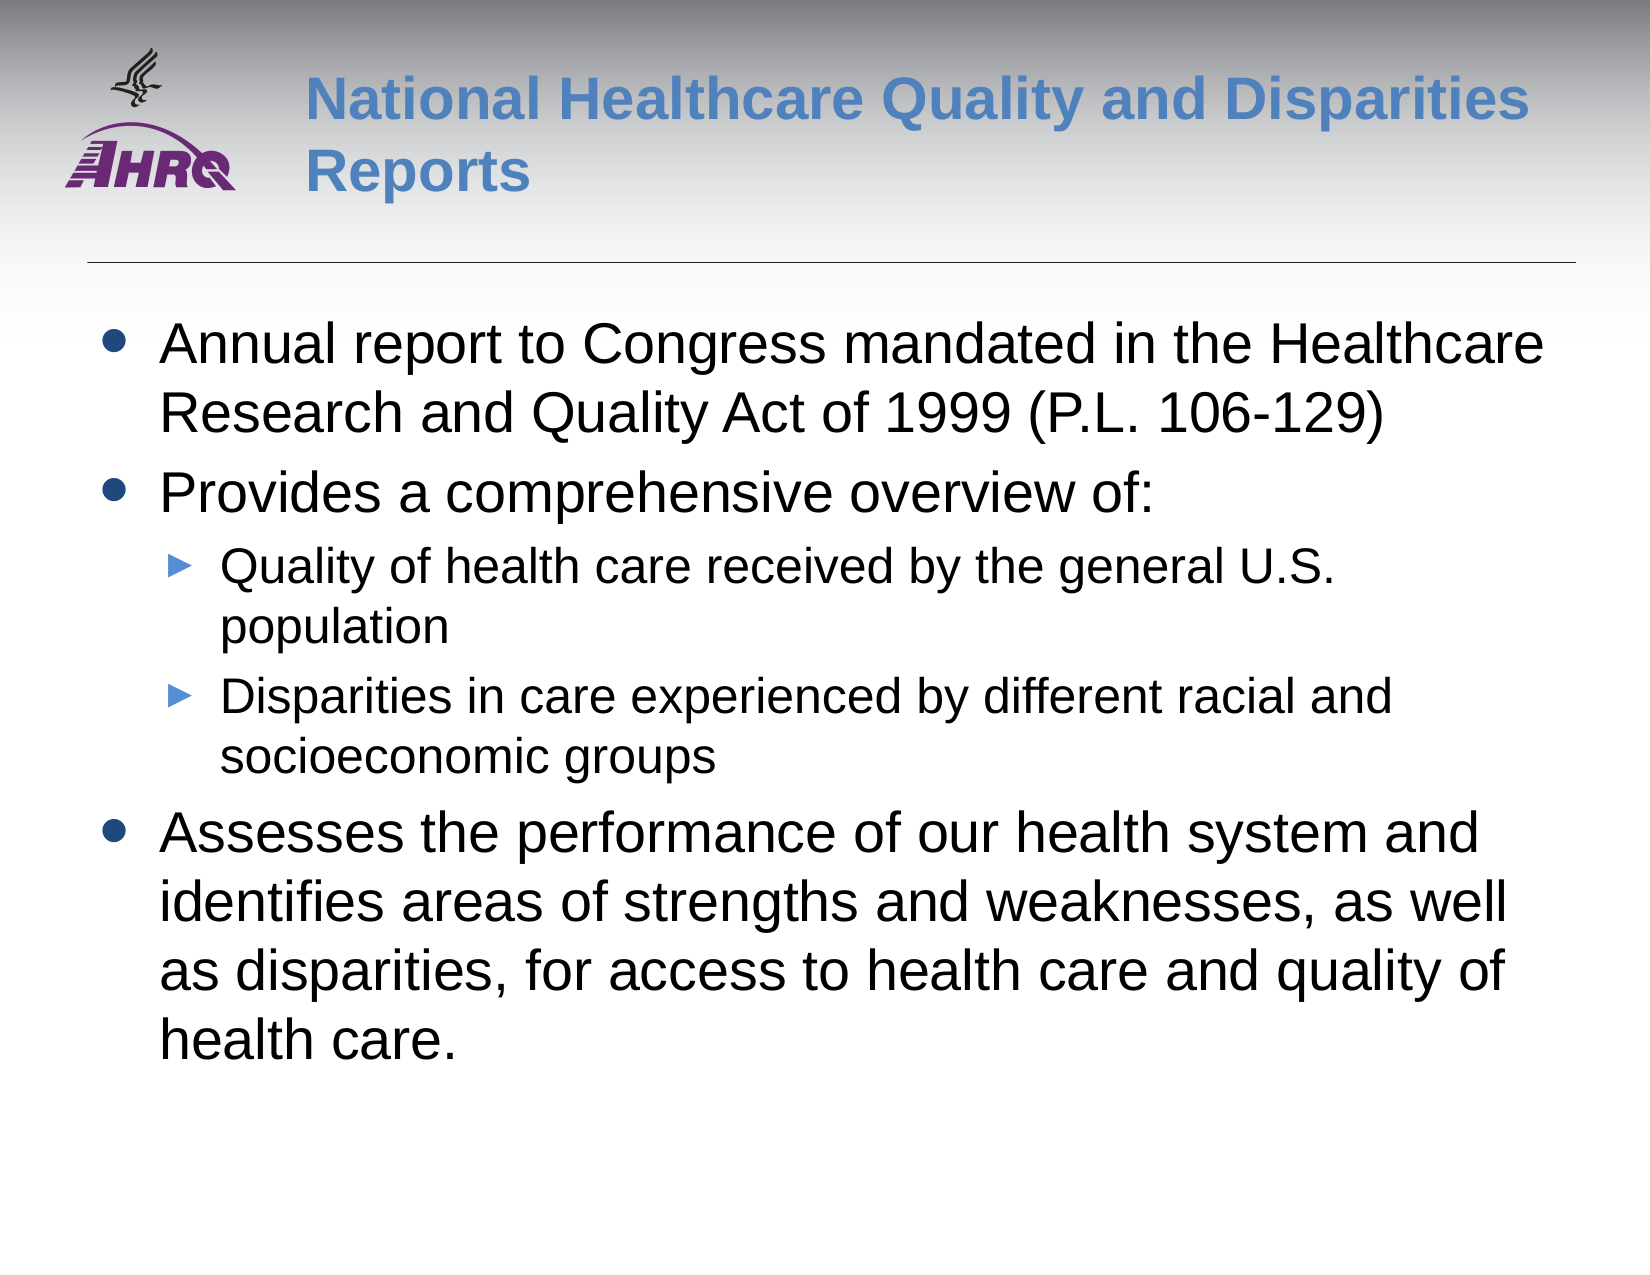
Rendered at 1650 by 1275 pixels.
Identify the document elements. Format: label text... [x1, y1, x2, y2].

list Annual report to Congress mandated in the Healthcare Research and Quality Act of 1999 (P.L. 106-129) Provides a comprehensive overview of: Quality of health care received by the general U.S. population Disparities in care experienced by different racial and socioeconomic groups Assesses the performance of our health system and identifies areas of strengths and weaknesses, as well as disparities, for access to health care and quality of health care. [82, 297, 1568, 1139]
picture [0, 0, 1650, 1275]
title National Healthcare Quality and Disparities Reports [288, 51, 1568, 213]
